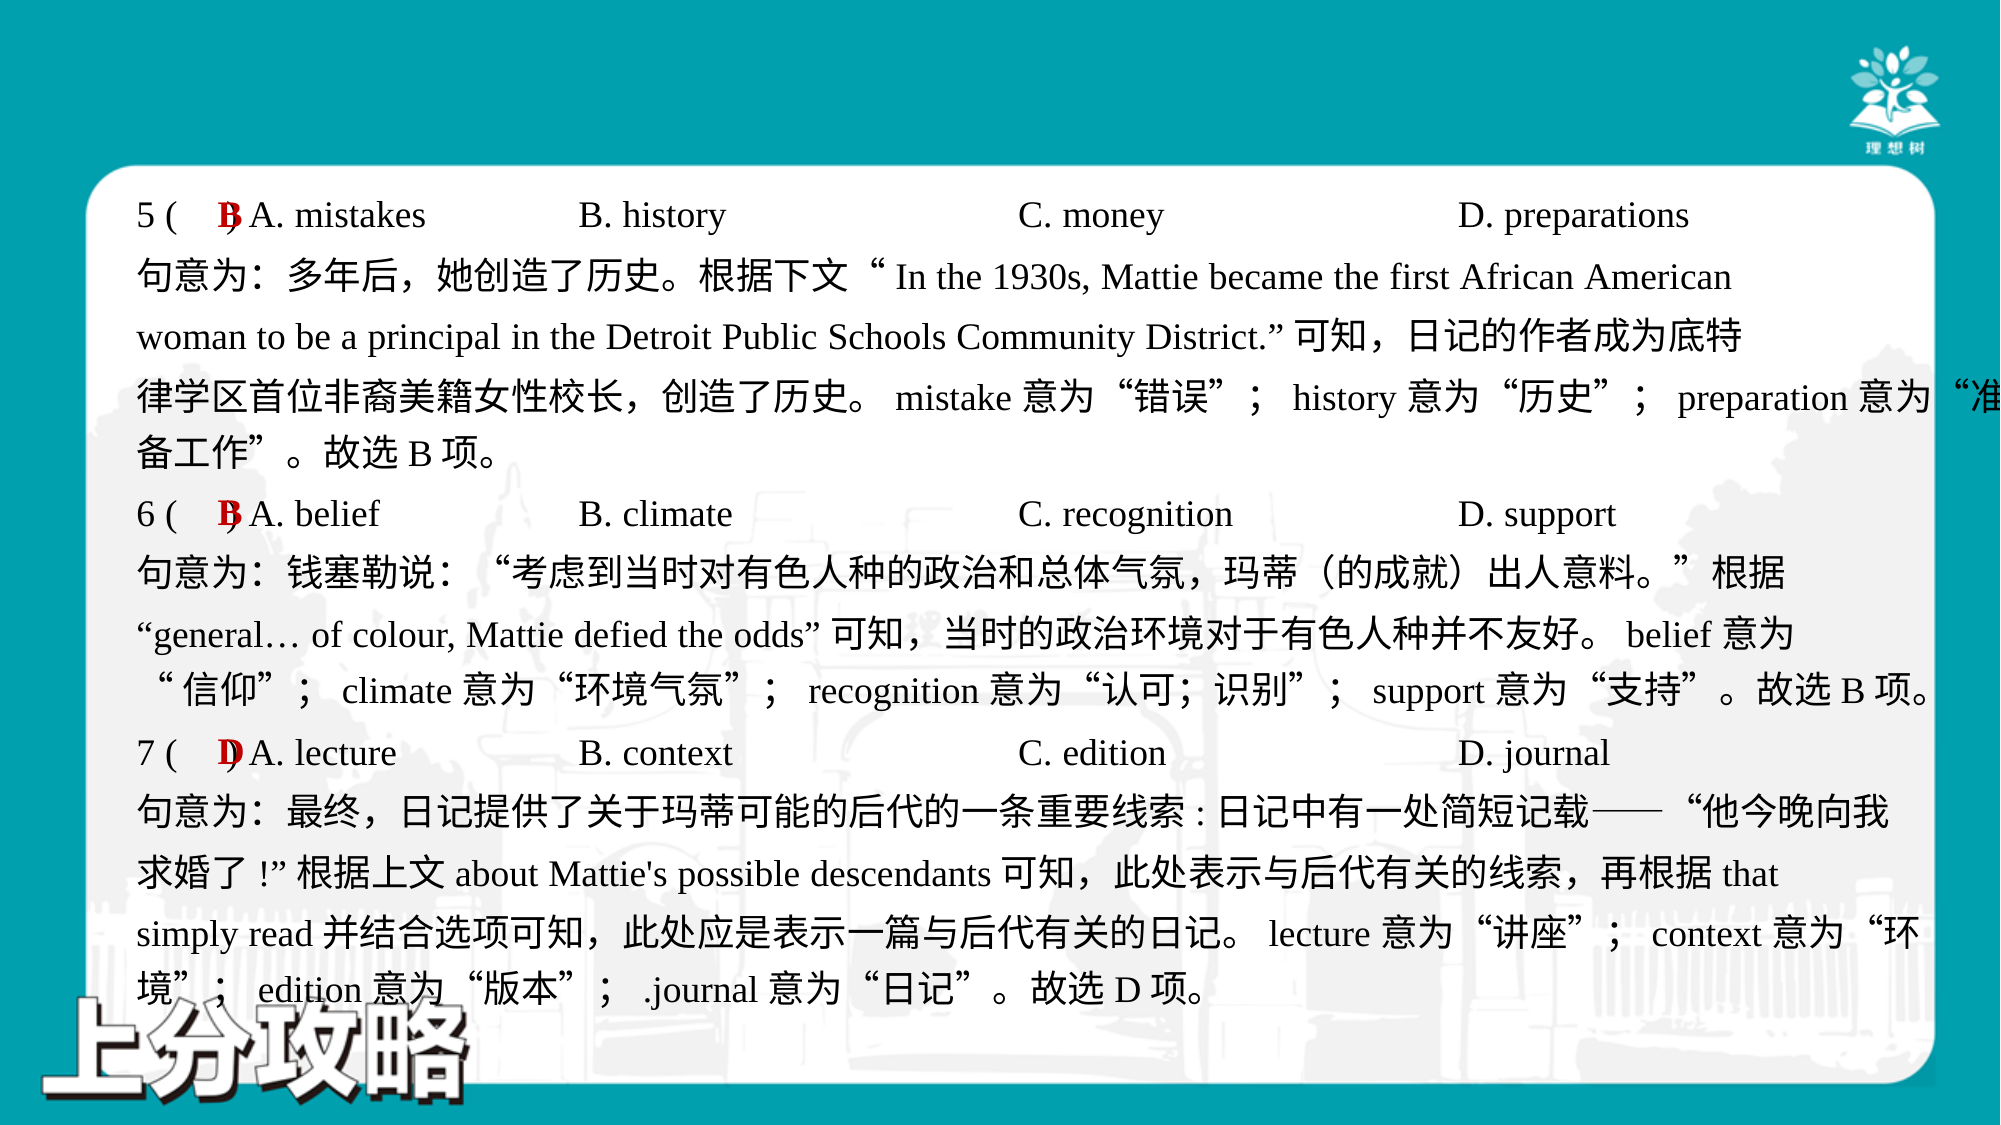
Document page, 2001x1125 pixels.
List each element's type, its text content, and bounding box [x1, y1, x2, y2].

text_box D [204, 713, 259, 768]
text_box 5 ( ) A. mistakes B. history C. money D. preparations [257, 176, 1865, 230]
text_box 句意为：钱塞勒说：“考虑到当时对有色人种的政治和总体气氛，玛蒂（的成就）出人意料。”根据 “general… of colour, Mattie defied the odds”可知，当时的政治环境对于有色人种并不友好。belief意为 “信仰”；climate意为“环境气氛”；recognition意为“认可；识别”；support意为“支持”。故选B项。 [136, 533, 1865, 707]
text_box 6 ( ) A. belief B. climate C. recognition D. support [257, 475, 1865, 528]
text_box B [204, 474, 257, 528]
text_box 6 ( ) A. belief B. climate C. recognition D. support [136, 475, 204, 528]
text_box 7 ( ) A. lecture B. context C. edition D. journal [136, 714, 204, 768]
text_box 5 ( ) A. mistakes B. history C. money D. preparations [136, 176, 204, 230]
picture [0, 0, 2000, 1125]
text_box B [204, 176, 257, 230]
text_box 句意为：多年后，她创造了历史。根据下文“In the 1930s, Mattie became the first African American woman to be a principal in the Detroit Public Schools Community District.”可知，日记的作者成为底特 律学区首位非裔美籍女性校长，创造了历史。mistake意为“错误”；history意为“历史”；preparation意为“准 备工作”。故选B项。 [136, 236, 1865, 470]
text_box 句意为：最终，日记提供了关于玛蒂可能的后代的一条重要线索:日记中有一处简短记载——“他今晚向我 求婚了!”根据上文about Mattie's possible descendants可知，此处表示与后代有关的线索，再根据that simply read并结合选项可知，此处应是表示一篇与后代有关的日记。lecture意为“讲座”；context意为“环 境”；edition意为“版本”；.journal意为“日记”。故选D项。 [136, 772, 1865, 1006]
text_box 7 ( ) A. lecture B. context C. edition D. journal [259, 714, 1865, 768]
